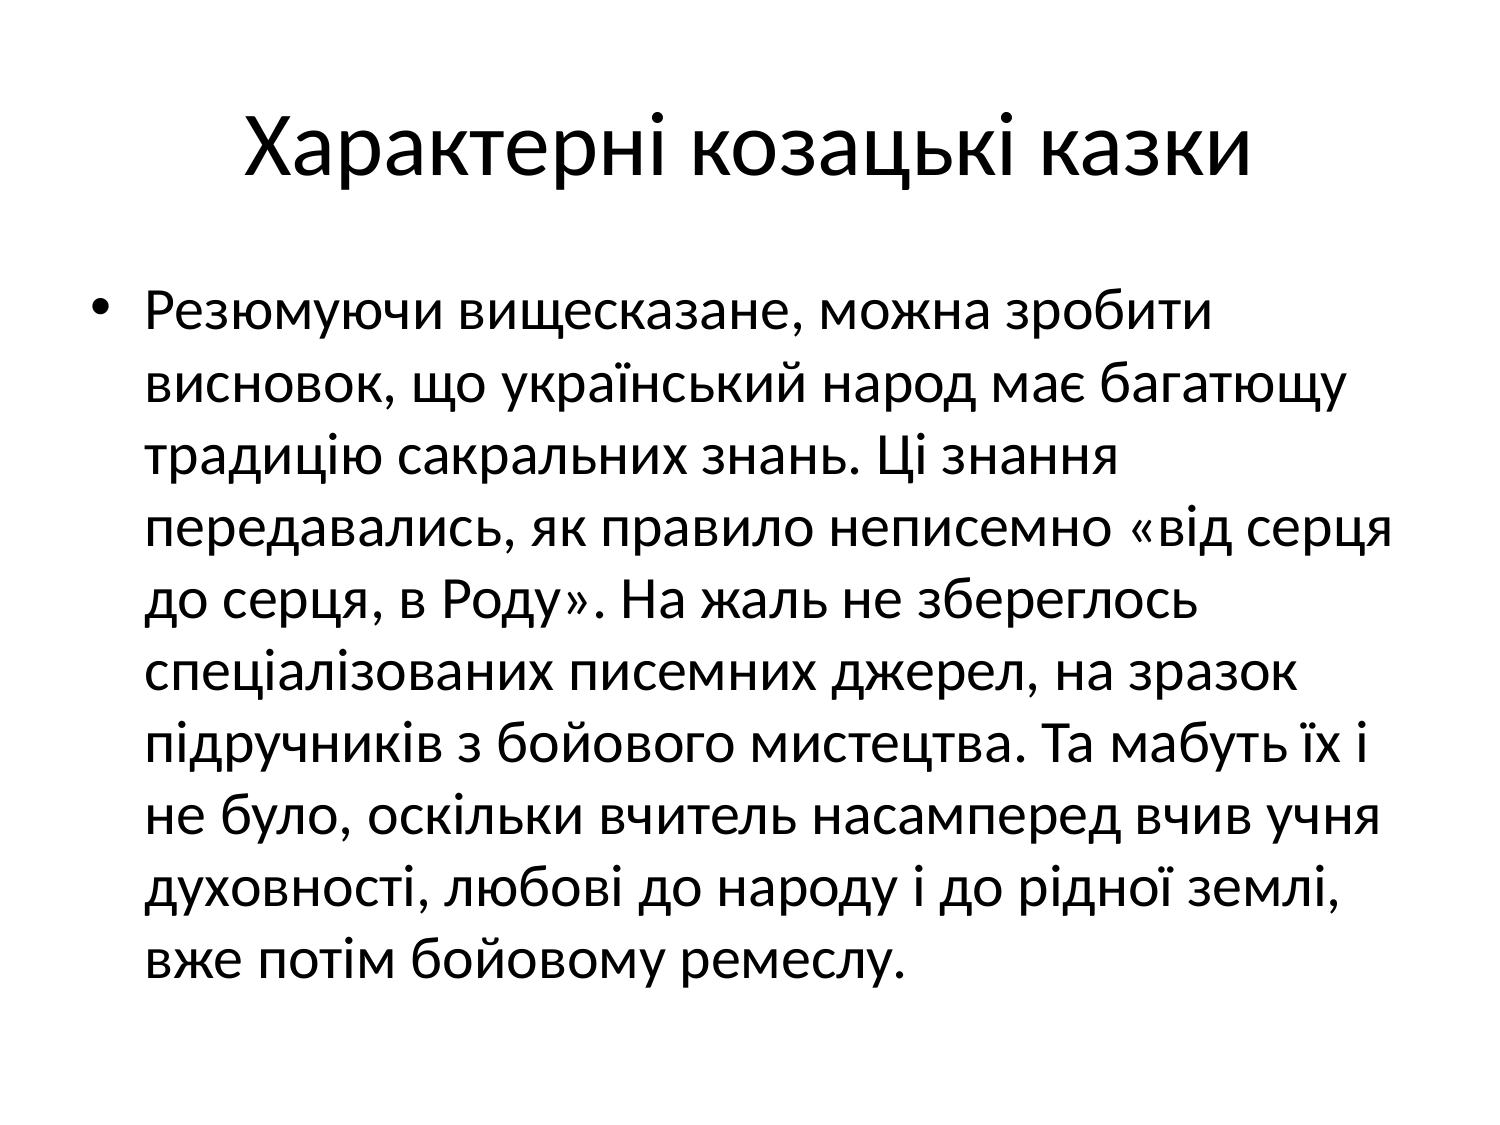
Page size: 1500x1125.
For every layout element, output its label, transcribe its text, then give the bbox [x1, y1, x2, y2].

title Характерні козацькі казки [75, 45, 1425, 233]
list Резюмуючи вищесказане, можна зробити висновок, що український народ має багатющу традицію сакральних знань. Ці знання передавались, як правило неписемно «від серця до серця, в Роду». На жаль не збереглось спеціалізованих писемних джерел, на зразок підручників з бойового мистецтва. Та мабуть їх і не було, оскільки вчитель насамперед вчив учня духовності, любові до народу і до рідної землі, вже потім бойовому ремеслу. [75, 262, 1425, 1005]
